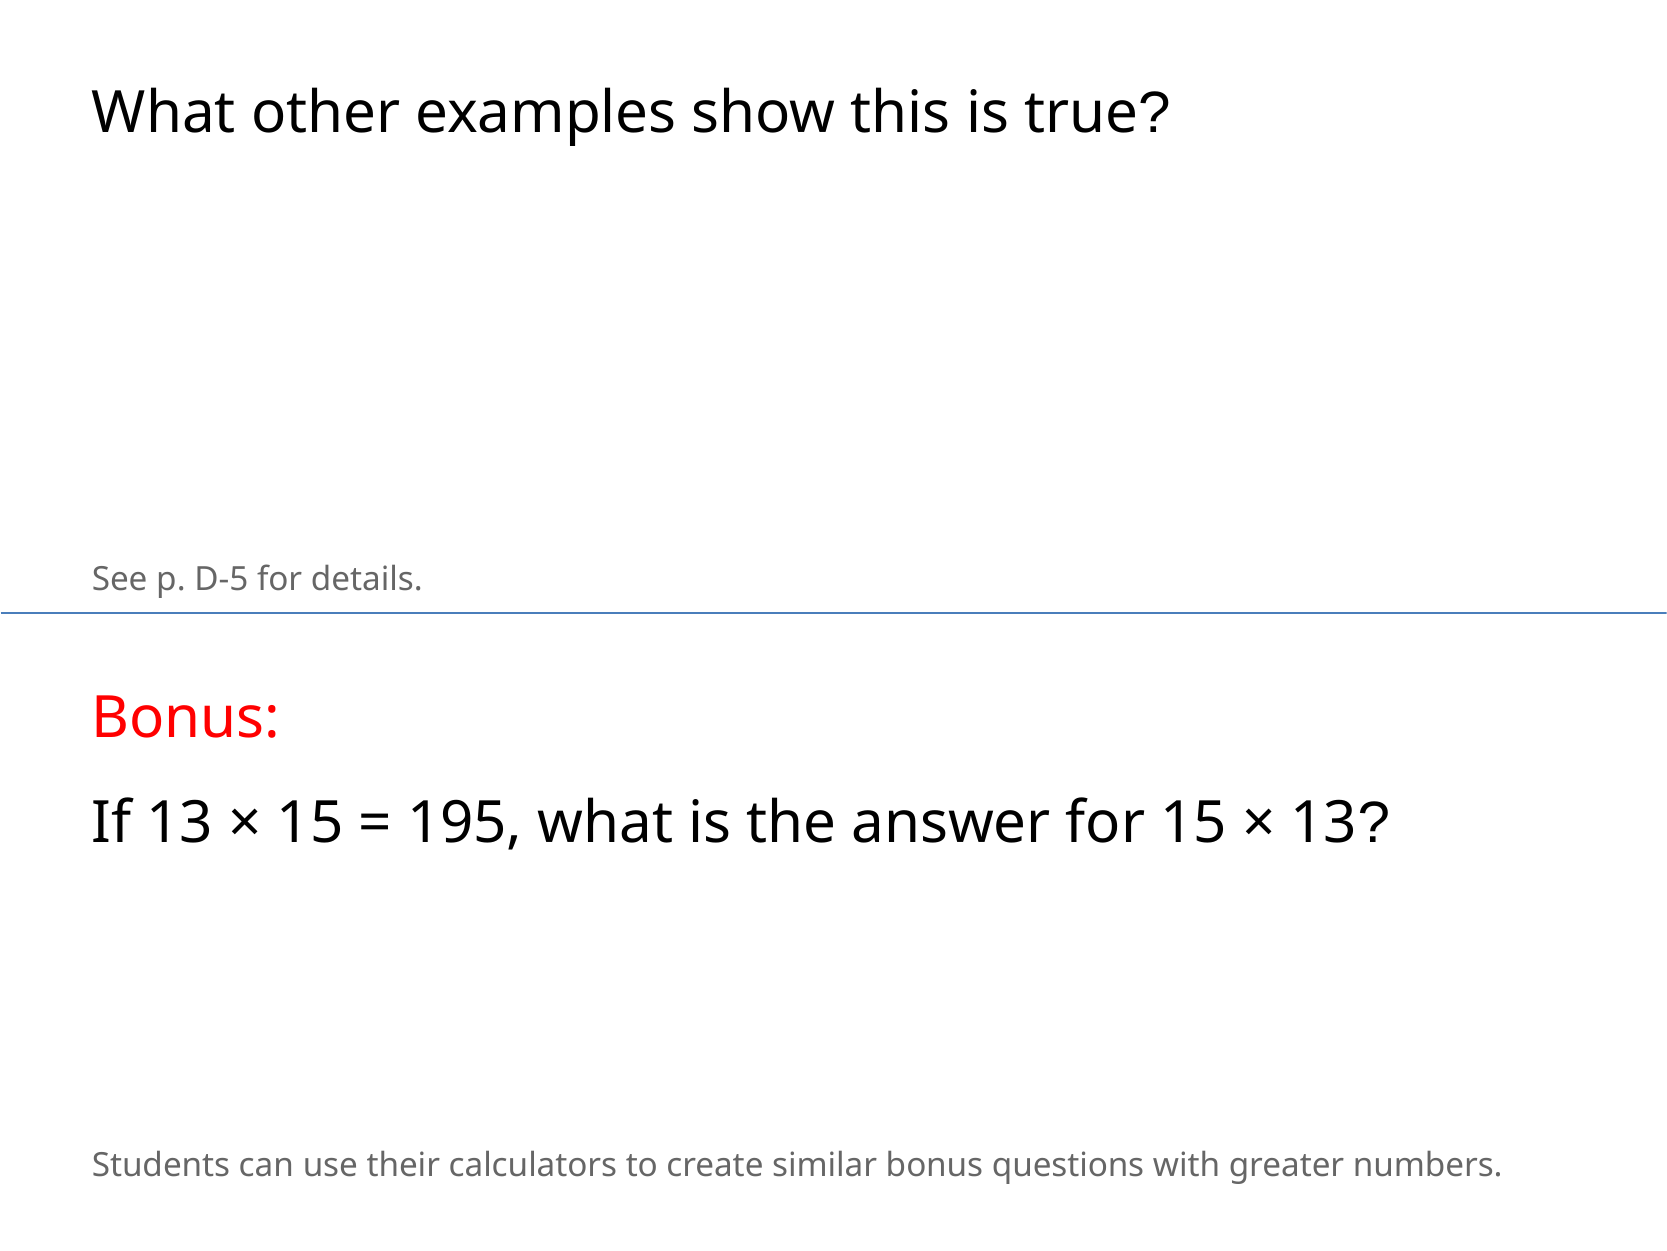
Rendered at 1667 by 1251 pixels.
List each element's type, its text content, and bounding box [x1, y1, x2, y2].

text_box See p. D-5 for details. [77, 549, 453, 605]
text_box Bonus: If 13 × 15 = 195, what is the answer for 15 × 13? [77, 662, 1429, 862]
text_box Students can use their calculators to create similar bonus questions with greater numbers. [77, 1135, 1612, 1190]
text_box What other examples show this is true? [77, 66, 1195, 152]
